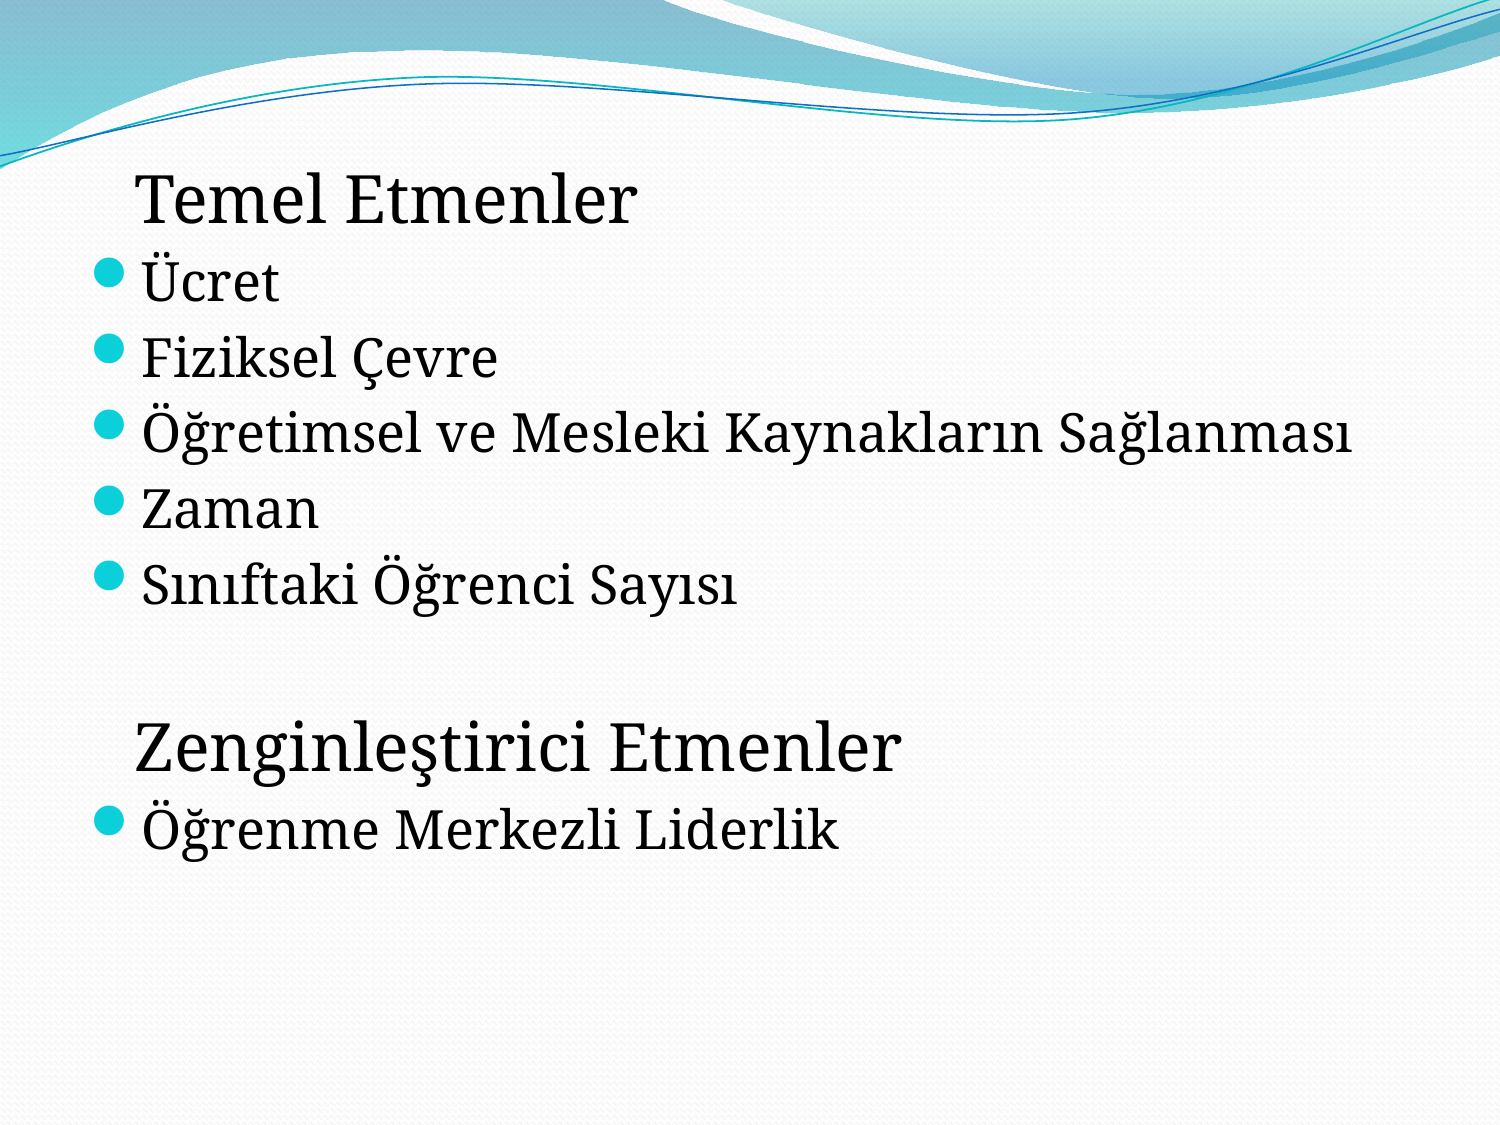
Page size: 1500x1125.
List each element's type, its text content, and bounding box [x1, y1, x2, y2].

list Temel Etmenler Ücret Fiziksel Çevre Öğretimsel ve Mesleki Kaynakların Sağlanması Zaman Sınıftaki Öğrenci Sayısı Zenginleştirici Etmenler Öğrenme Merkezli Liderlik [75, 149, 1425, 1038]
